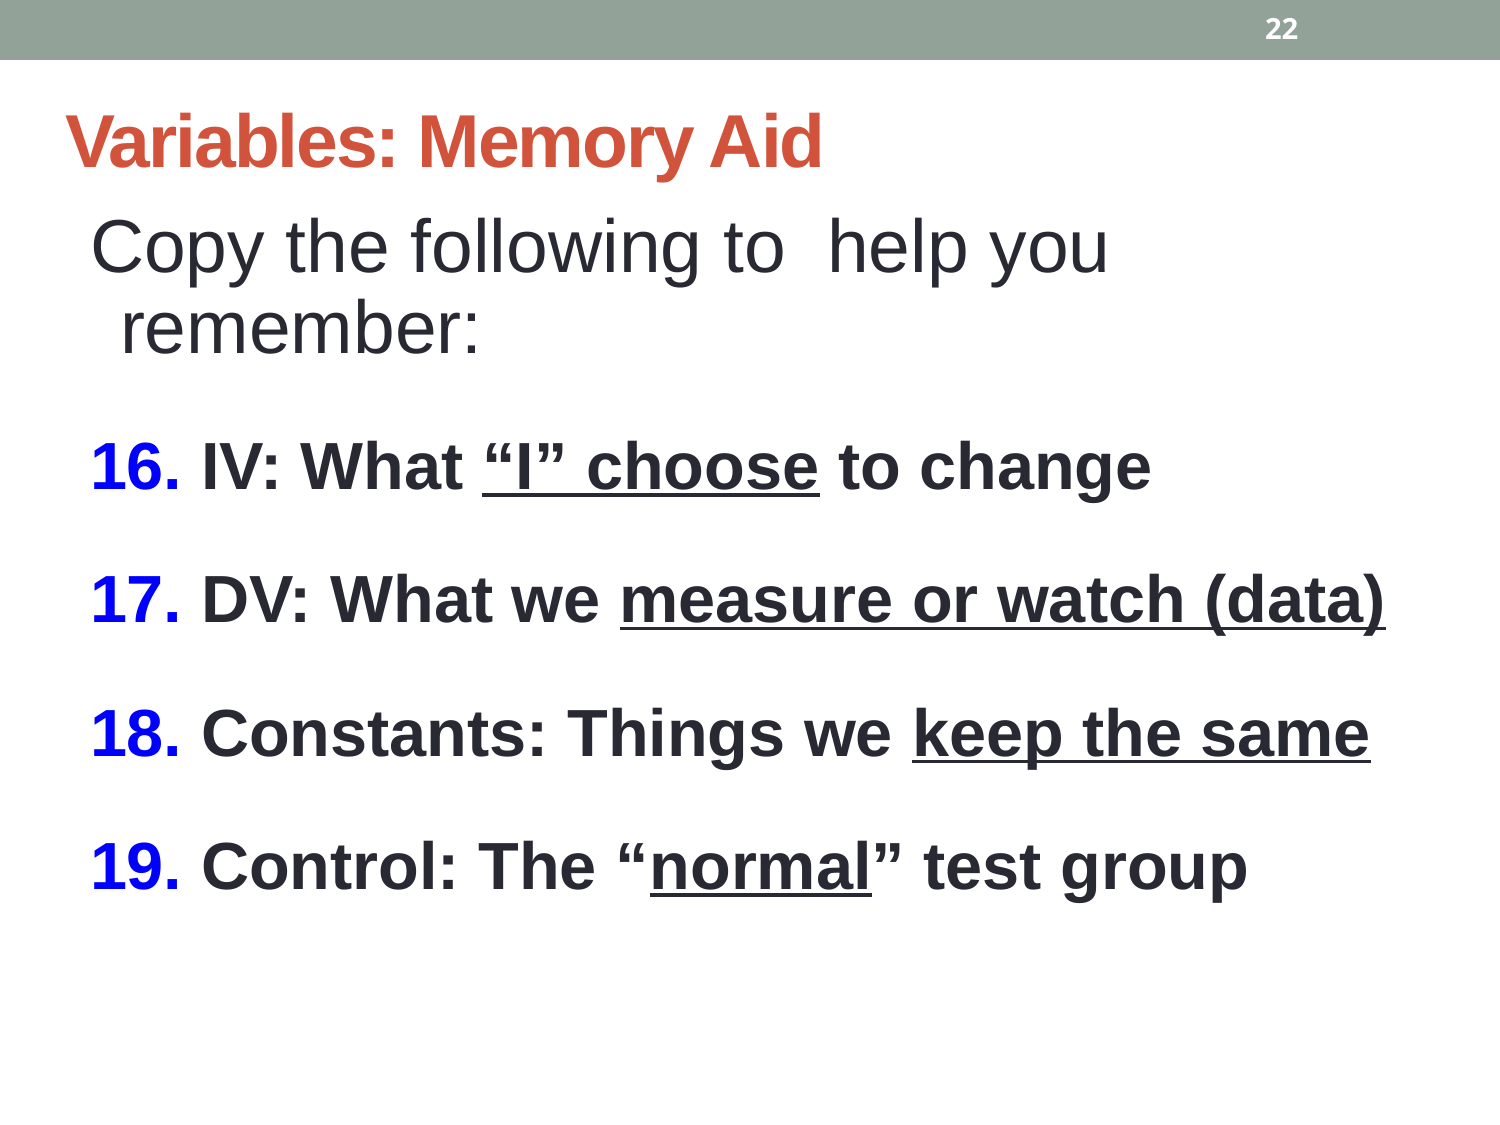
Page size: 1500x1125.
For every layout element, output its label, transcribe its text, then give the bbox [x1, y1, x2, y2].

list Copy the following to help you remember: 16. IV: What “I” choose to change 17. DV: What we measure or watch (data) 18. Constants: Things we keep the same 19. Control: The “normal” test group [75, 200, 1450, 1050]
title Variables: Memory Aid [50, 75, 1325, 200]
slide_number 22 [1250, 3, 1425, 57]
